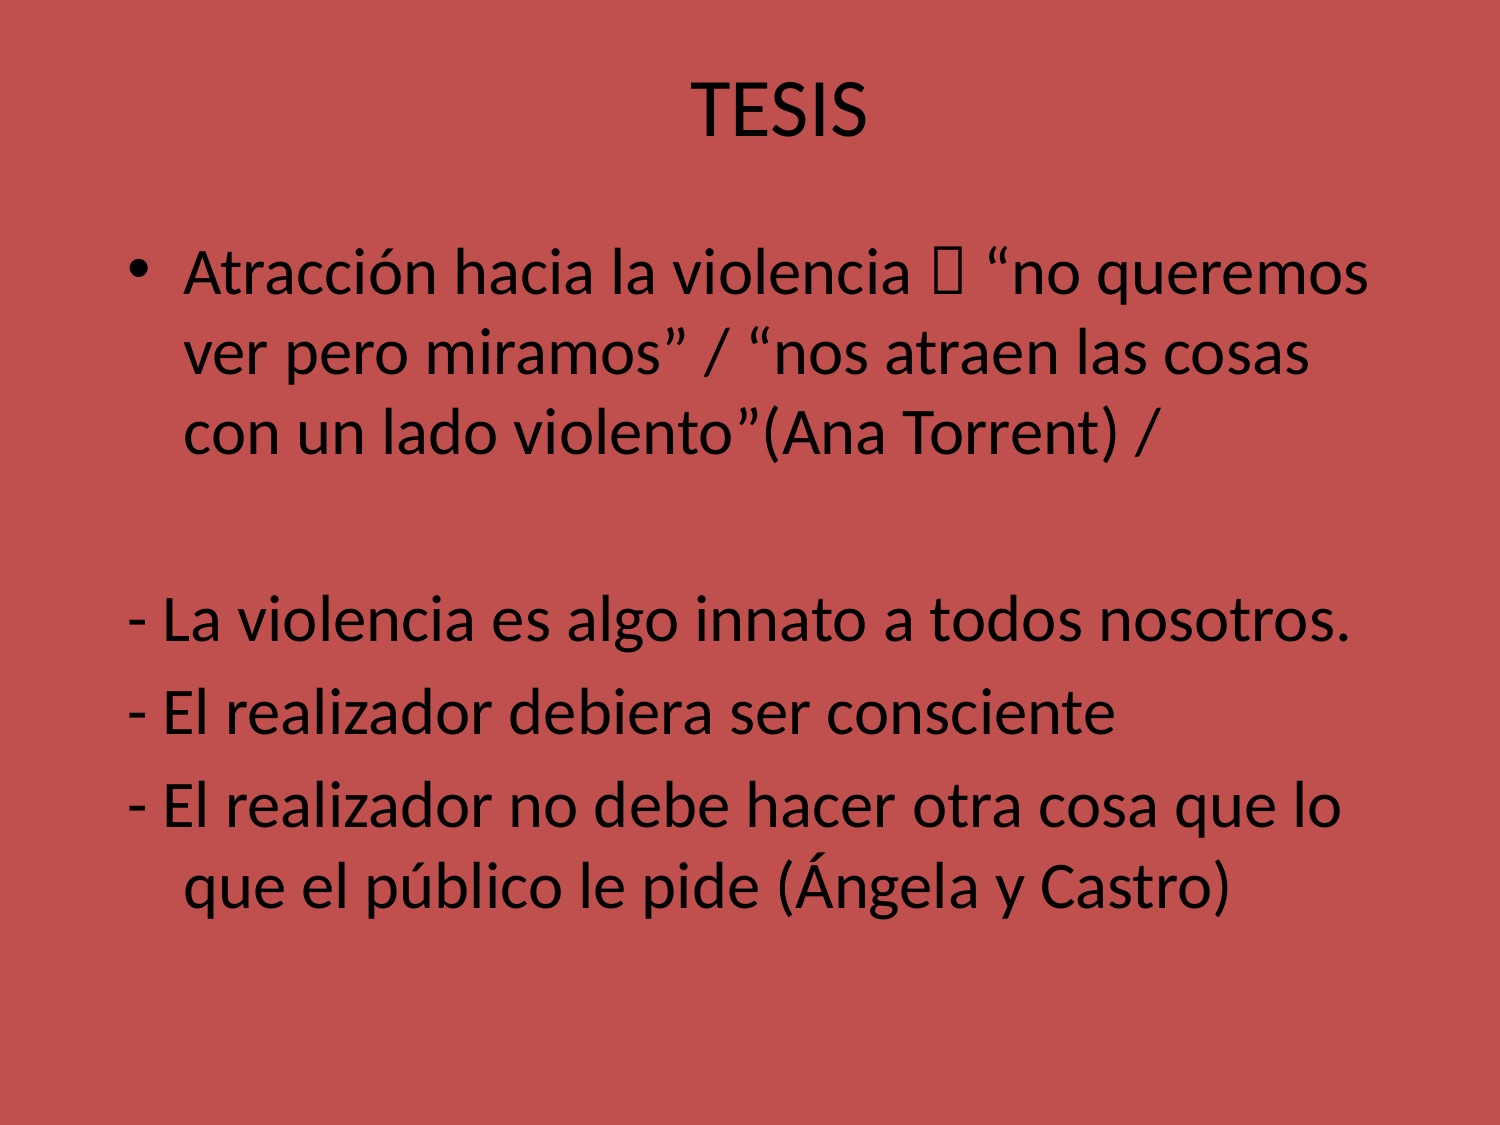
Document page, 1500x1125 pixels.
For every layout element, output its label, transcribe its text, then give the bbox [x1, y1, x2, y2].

title TESIS [242, 45, 1317, 161]
list Atracción hacia la violencia  “no queremos ver pero miramos” / “nos atraen las cosas con un lado violento”(Ana Torrent) / - La violencia es algo innato a todos nosotros. - El realizador debiera ser consciente - El realizador no debe hacer otra cosa que lo que el público le pide (Ángela y Castro) [112, 219, 1425, 1005]
